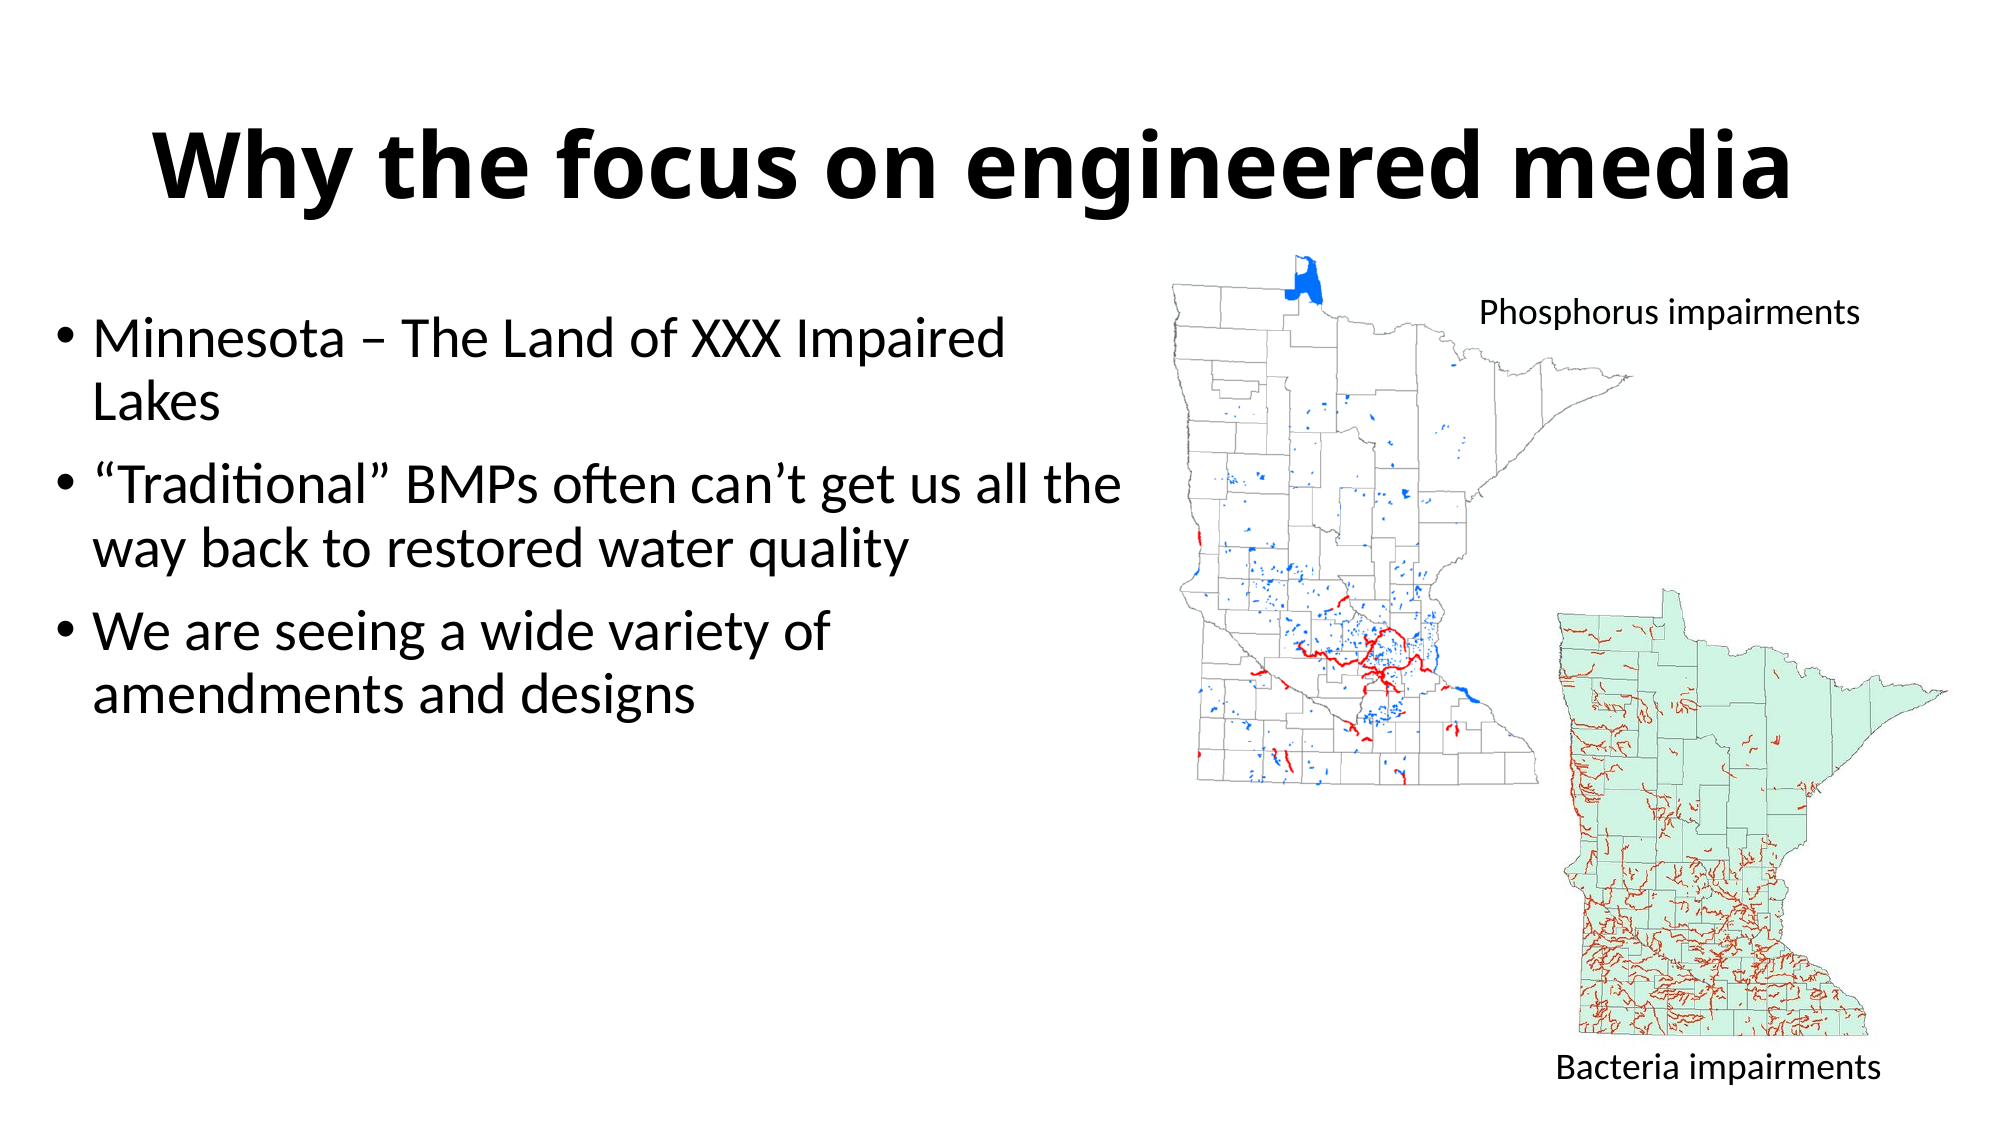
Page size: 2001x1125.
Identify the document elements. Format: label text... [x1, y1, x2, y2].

list Minnesota – The Land of XXX Impaired Lakes “Traditional” BMPs often can’t get us all the way back to restored water quality We are seeing a wide variety of amendments and designs [40, 299, 1141, 1014]
title Why the focus on engineered media [137, 59, 1863, 278]
picture [1164, 246, 1960, 1066]
text_box Bacteria impairments [1540, 1066, 1960, 1095]
text_box Phosphorus impairments [1637, 279, 1884, 340]
